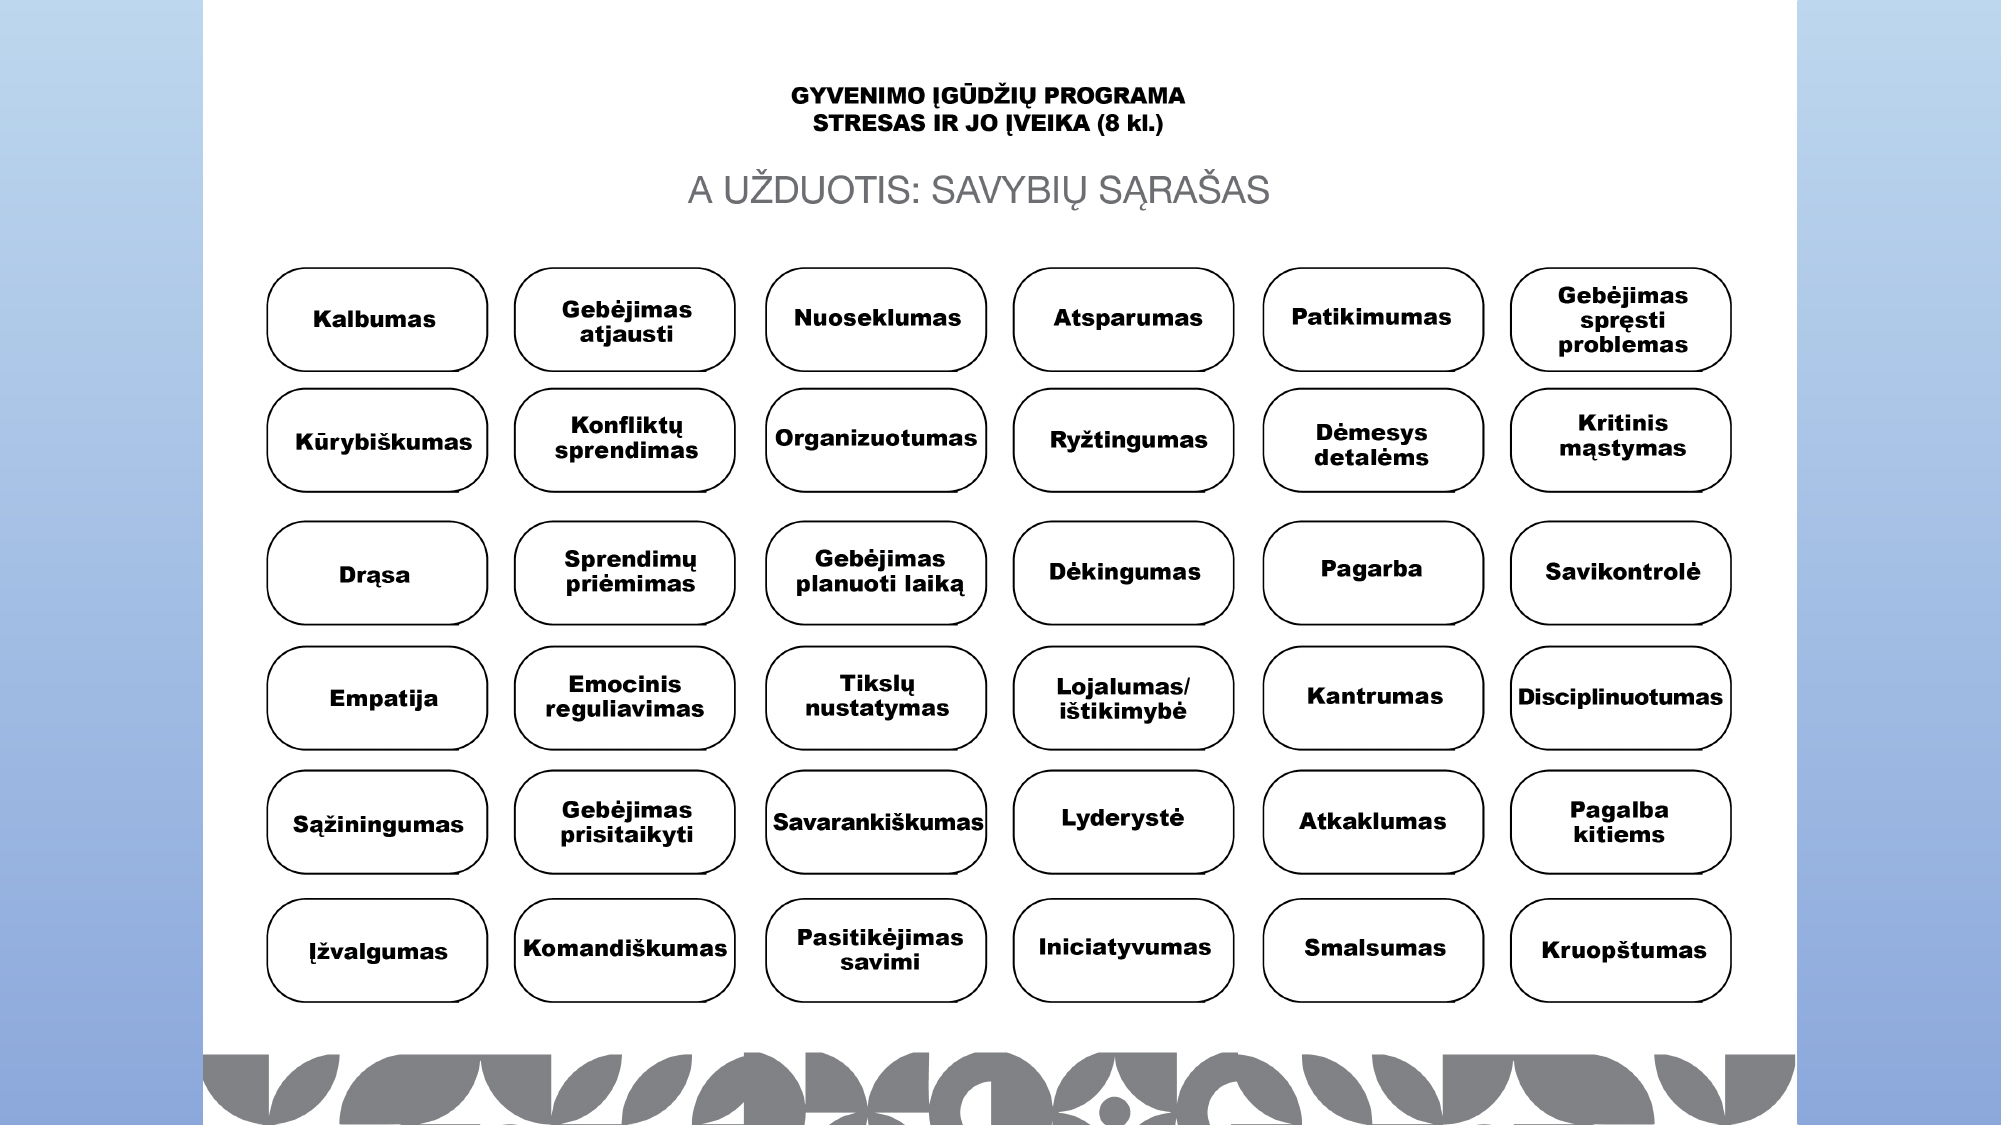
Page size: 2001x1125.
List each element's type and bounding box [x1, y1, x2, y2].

text_box [1797, 0, 2000, 1125]
picture [203, 0, 1796, 1125]
text_box [0, 0, 203, 1125]
